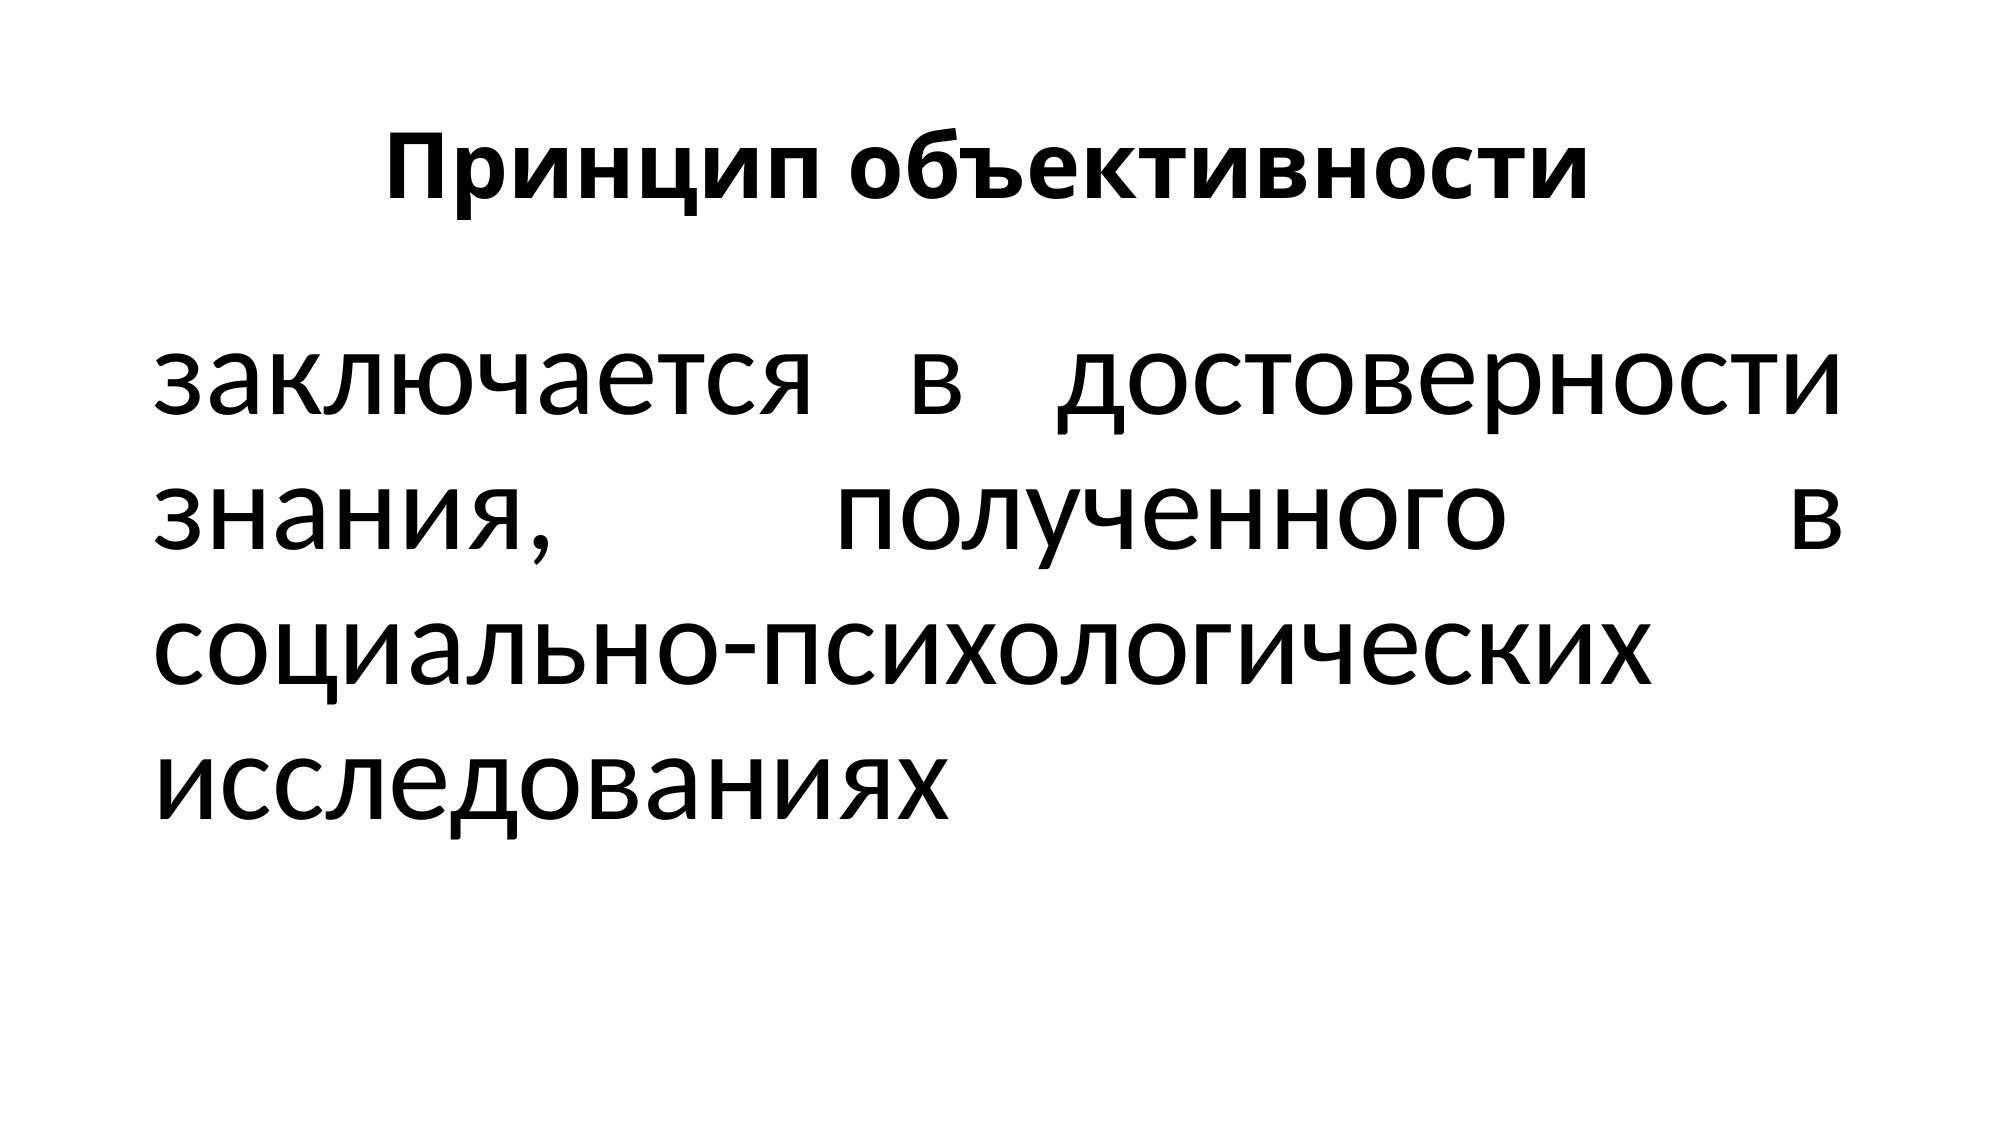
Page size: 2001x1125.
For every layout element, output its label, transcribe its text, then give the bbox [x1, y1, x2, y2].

list заключается в достоверности знания, полученного в социально-психологических исследованиях [137, 299, 1863, 1014]
title Принцип объективности [137, 59, 1863, 278]
